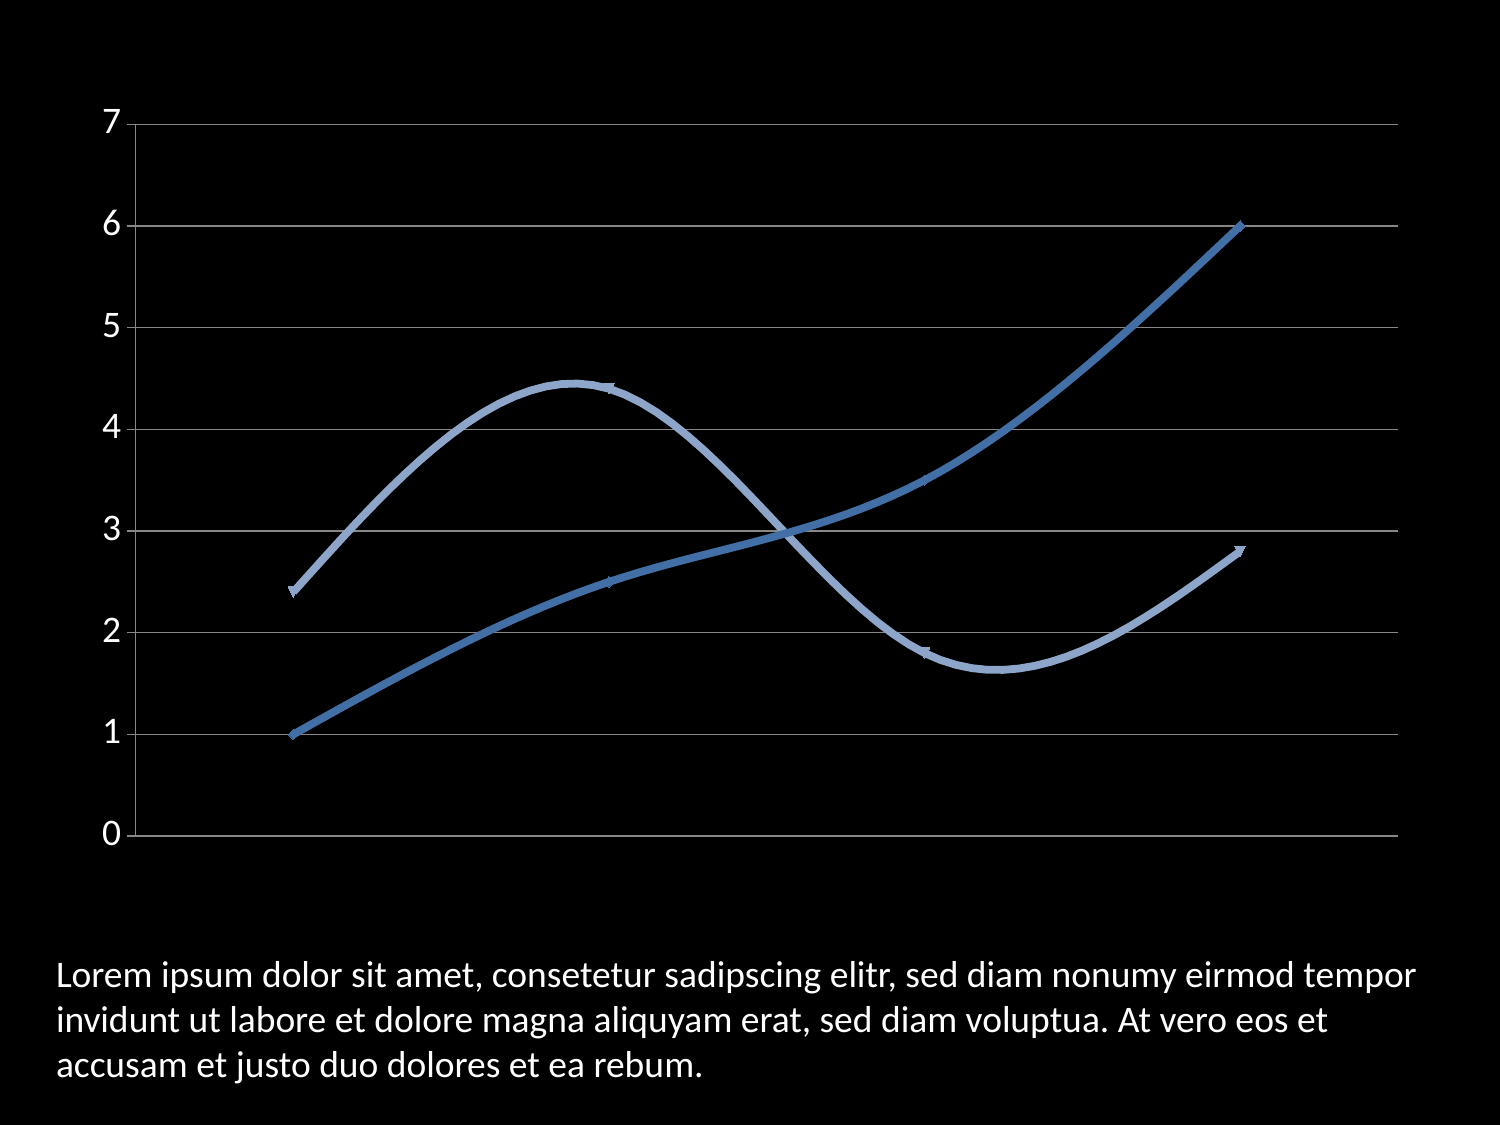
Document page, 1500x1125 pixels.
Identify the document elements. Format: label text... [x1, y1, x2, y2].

text_box Lorem ipsum dolor sit amet, consetetur sadipscing elitr, sed diam nonumy eirmod tempor invidunt ut labore et dolore magna aliquyam erat, sed diam voluptua. At vero eos et accusam et justo duo dolores et ea rebum. [41, 942, 1459, 1093]
chart [74, 89, 1426, 871]
